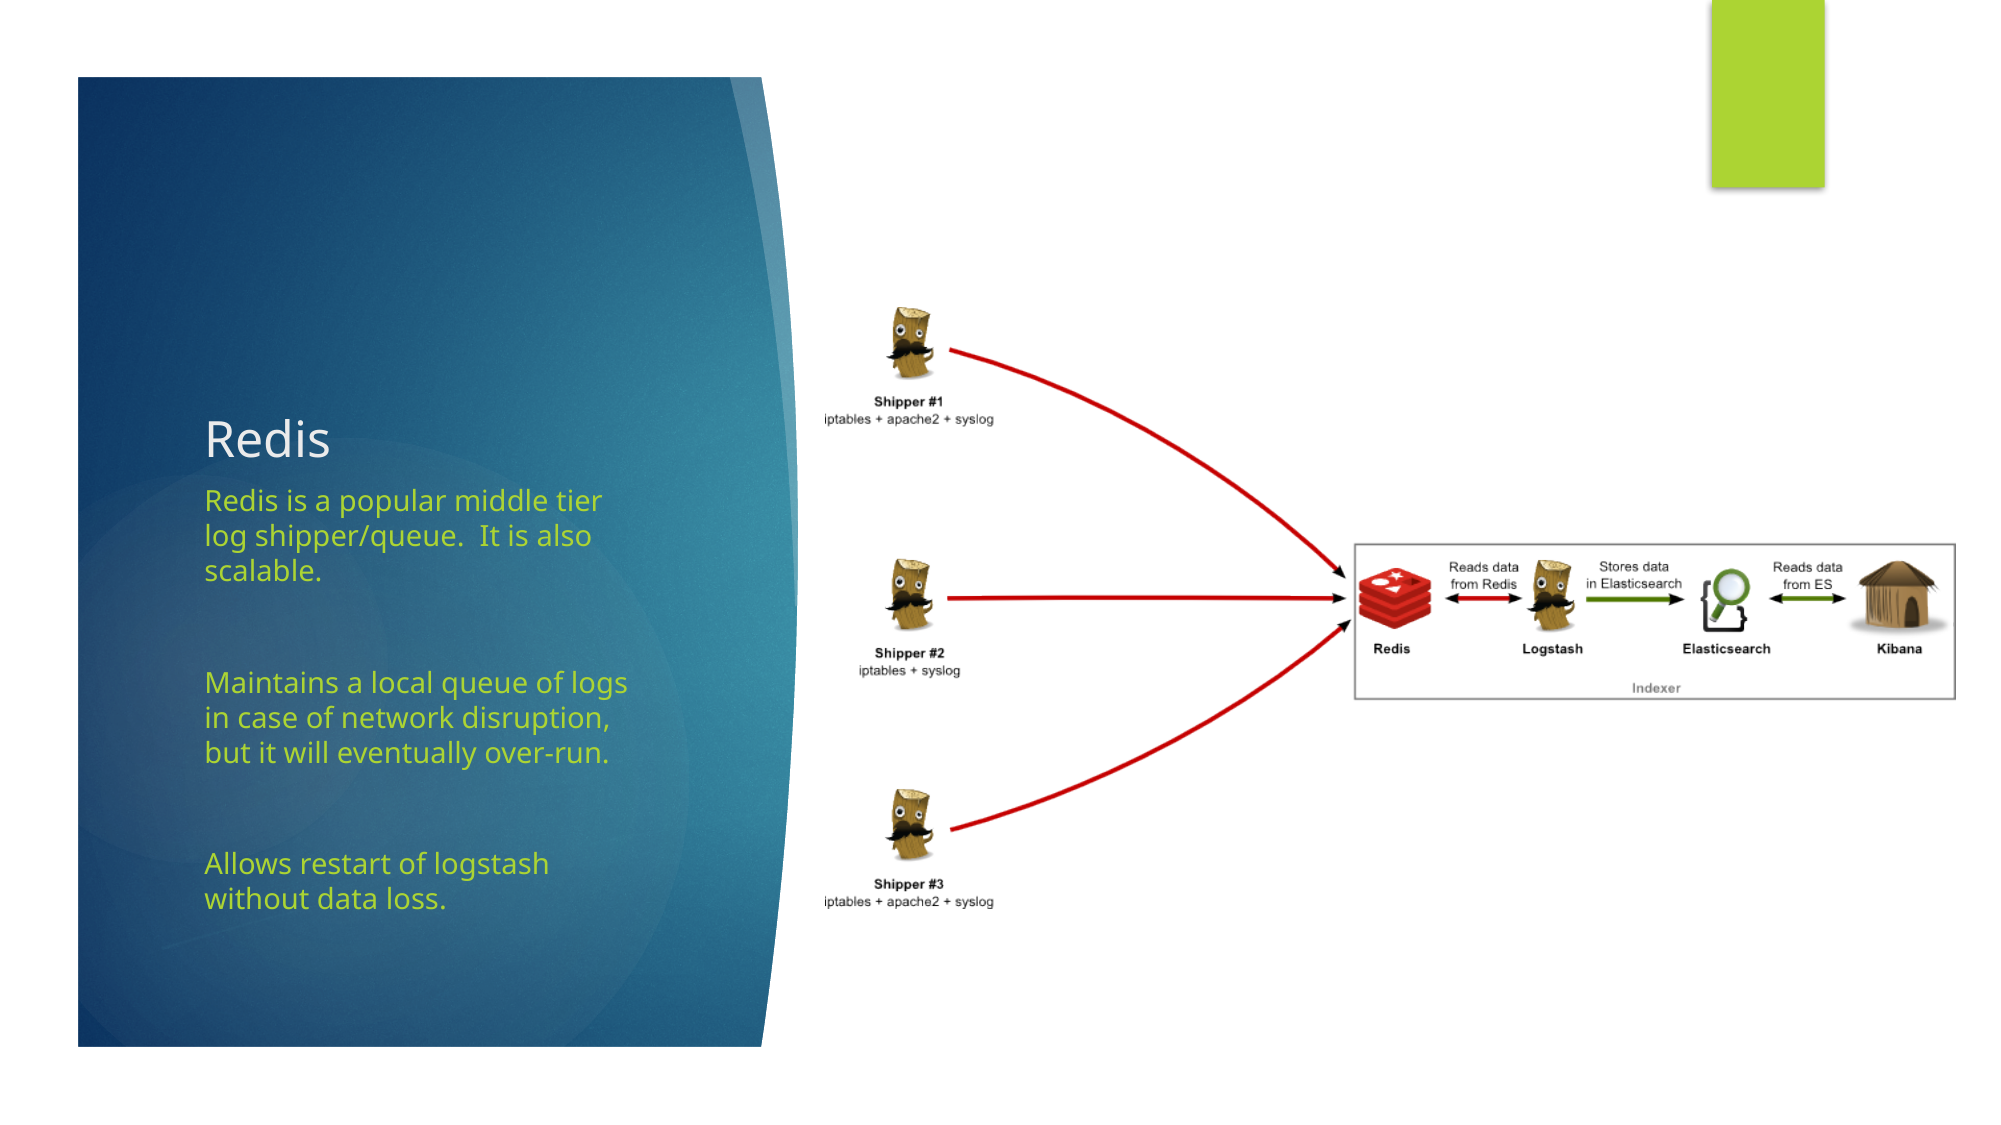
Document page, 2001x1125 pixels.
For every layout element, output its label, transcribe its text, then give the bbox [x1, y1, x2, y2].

list Redis is a popular middle tier log shipper/queue. It is also scalable. Maintains a local queue of logs in case of network disruption, but it will eventually over-run. Allows restart of logstash without data loss. [189, 474, 648, 989]
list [824, 307, 1956, 909]
title Redis [189, 212, 648, 474]
